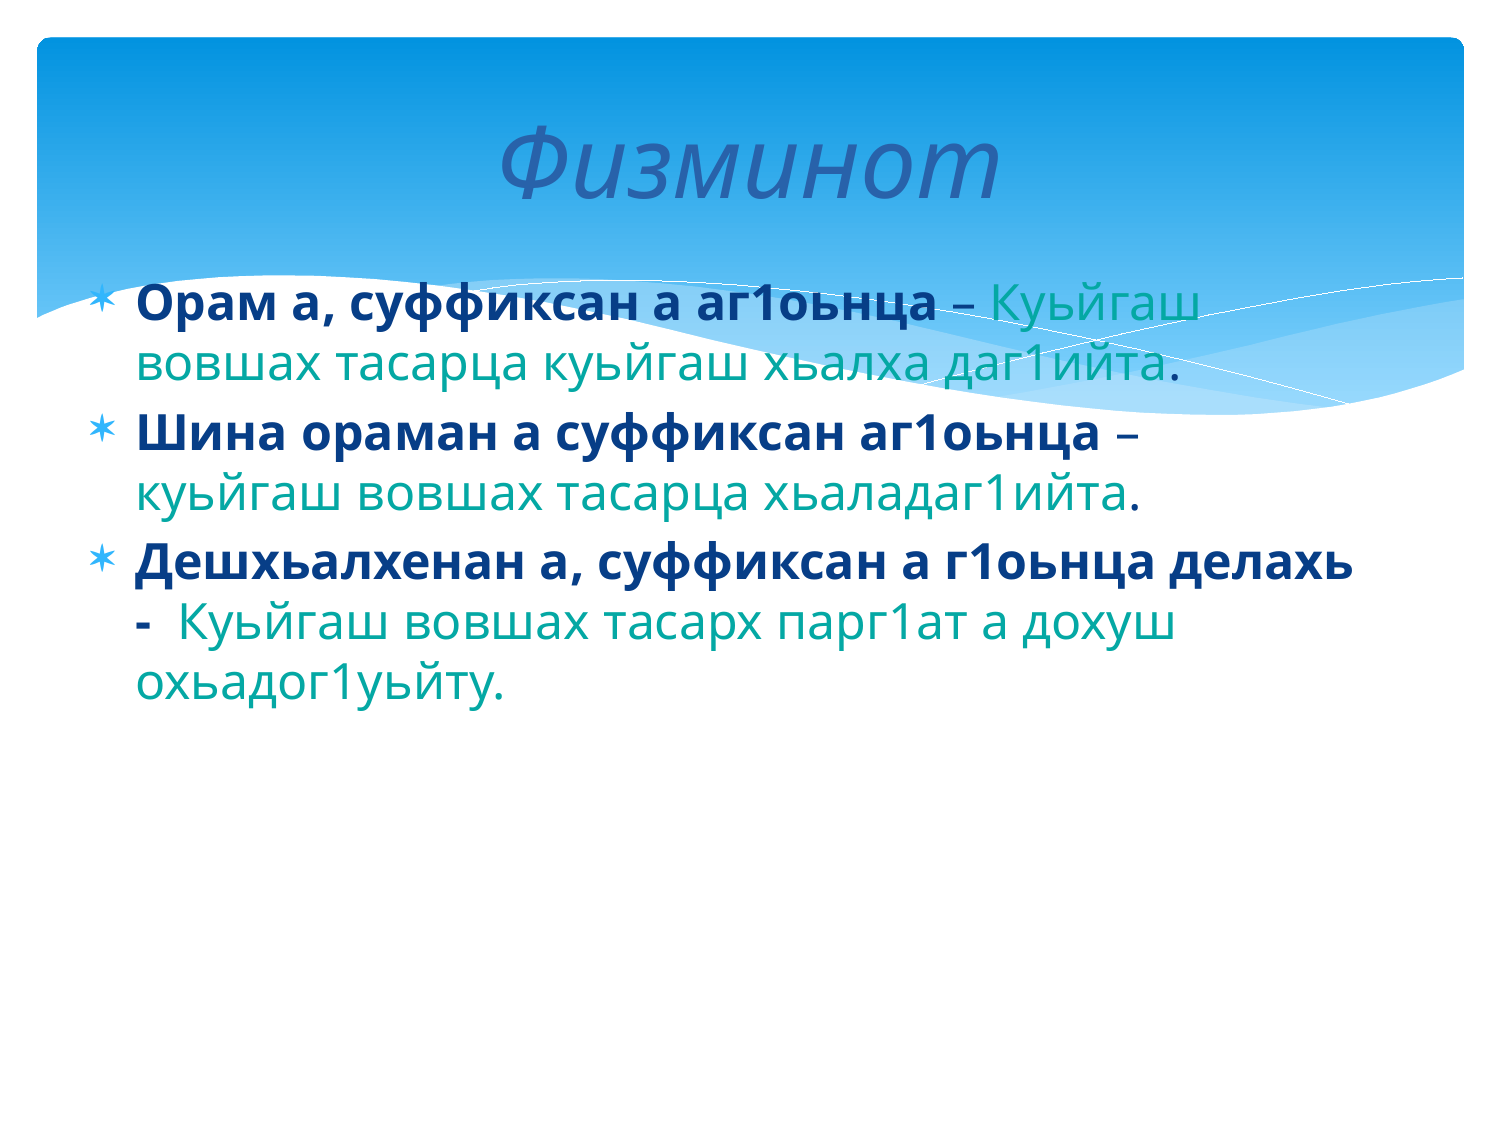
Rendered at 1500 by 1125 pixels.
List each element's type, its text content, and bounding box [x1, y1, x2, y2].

title Физминот [75, 55, 1425, 261]
list Орам а, суффиксан а аг1оьнца – Куьйгаш вовшах тасарца куьйгаш хьалха даг1ийта. Шина ораман а суффиксан аг1оьнца – куьйгаш вовшах тасарца хьаладаг1ийта. Дешхьалхенан а, суффиксан а г1оьнца делахь - Куьйгаш вовшах тасарх парг1ат а дохуш охьадог1уьйту. [75, 262, 1376, 965]
